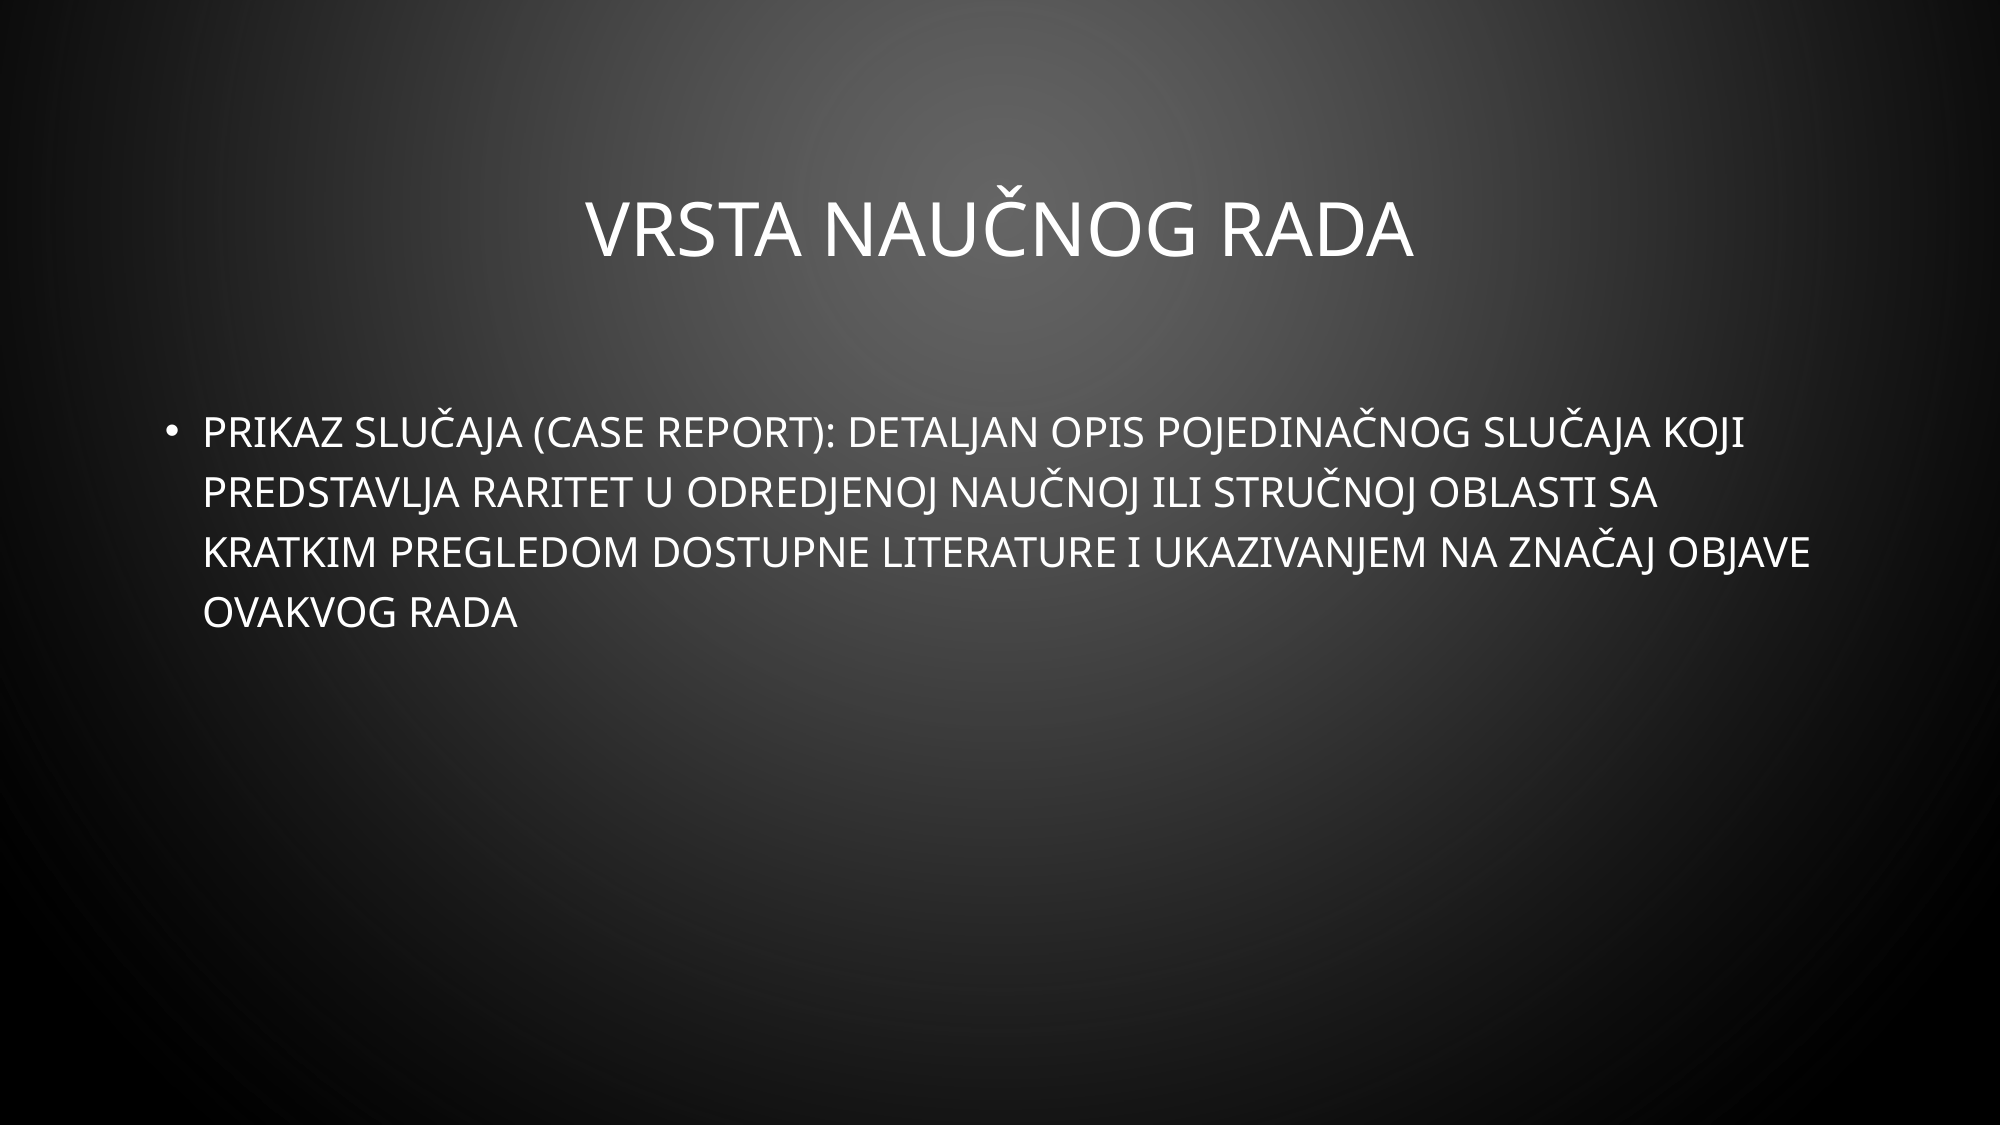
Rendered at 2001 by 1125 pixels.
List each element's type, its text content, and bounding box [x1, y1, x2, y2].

list Prikaz slučaja (case report): detaljan opis pojedinačnog slučaja koji predstavlja raritet u odredjenoj naučnoj ili stručnoj oblasti sa kratkim pregledom dostupne literature i ukazivanjem na značaj objave ovakvog rada [149, 388, 1851, 950]
title vrsta naučnog rada [149, 101, 1851, 364]
picture [0, 0, 2000, 1125]
